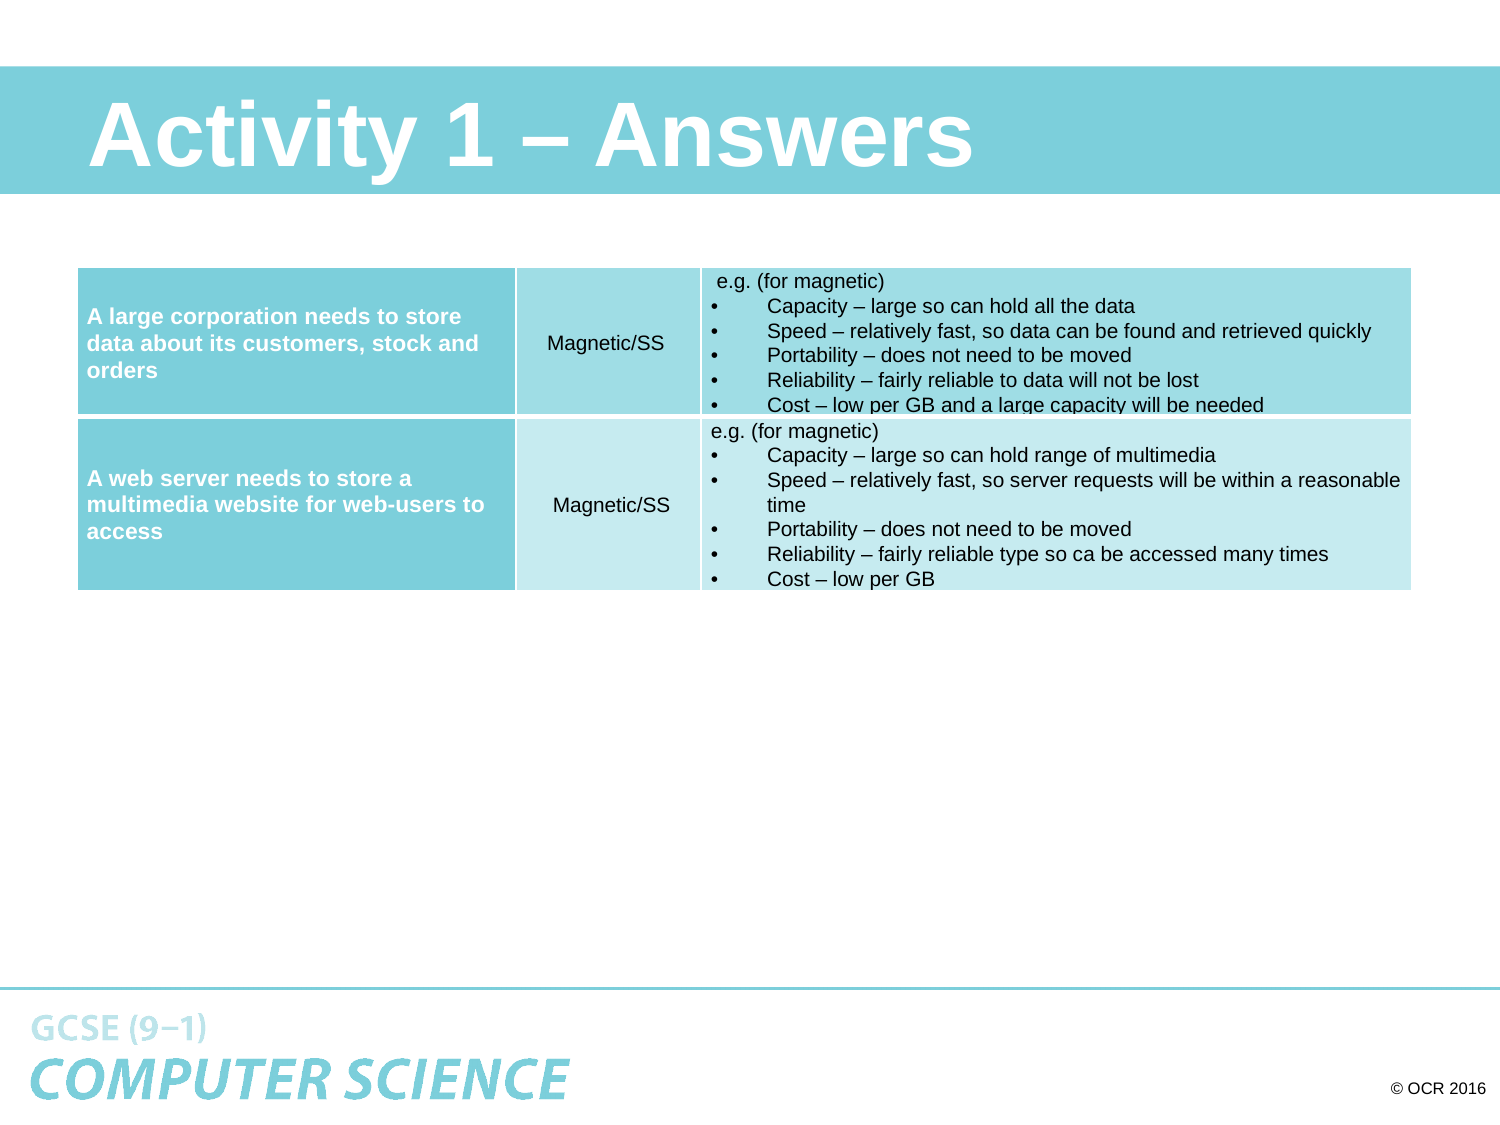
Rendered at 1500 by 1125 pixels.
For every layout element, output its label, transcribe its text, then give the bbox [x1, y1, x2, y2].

table_header A large corporation needs to store data about its customers, stock and orders [78, 268, 515, 414]
title Activity 1 – Answers [0, 66, 1500, 194]
table_cell Magnetic/SS [517, 419, 700, 590]
table_cell e.g. (for magnetic) Capacity – large so can hold range of multimedia Speed – relatively fast, so server requests will be within a reasonable time Portability – does not need to be moved Reliability – fairly reliable type so ca be accessed many times Cost – low per GB [702, 419, 1411, 590]
table_header Magnetic/SS [517, 268, 700, 414]
table_cell A web server needs to store a multimedia website for web-users to access [78, 419, 515, 590]
table_header e.g. (for magnetic) Capacity – large so can hold all the data Speed – relatively fast, so data can be found and retrieved quickly Portability – does not need to be moved Reliability – fairly reliable to data will not be lost Cost – low per GB and a large capacity will be needed [702, 268, 1411, 414]
picture [0, 987, 1500, 1124]
